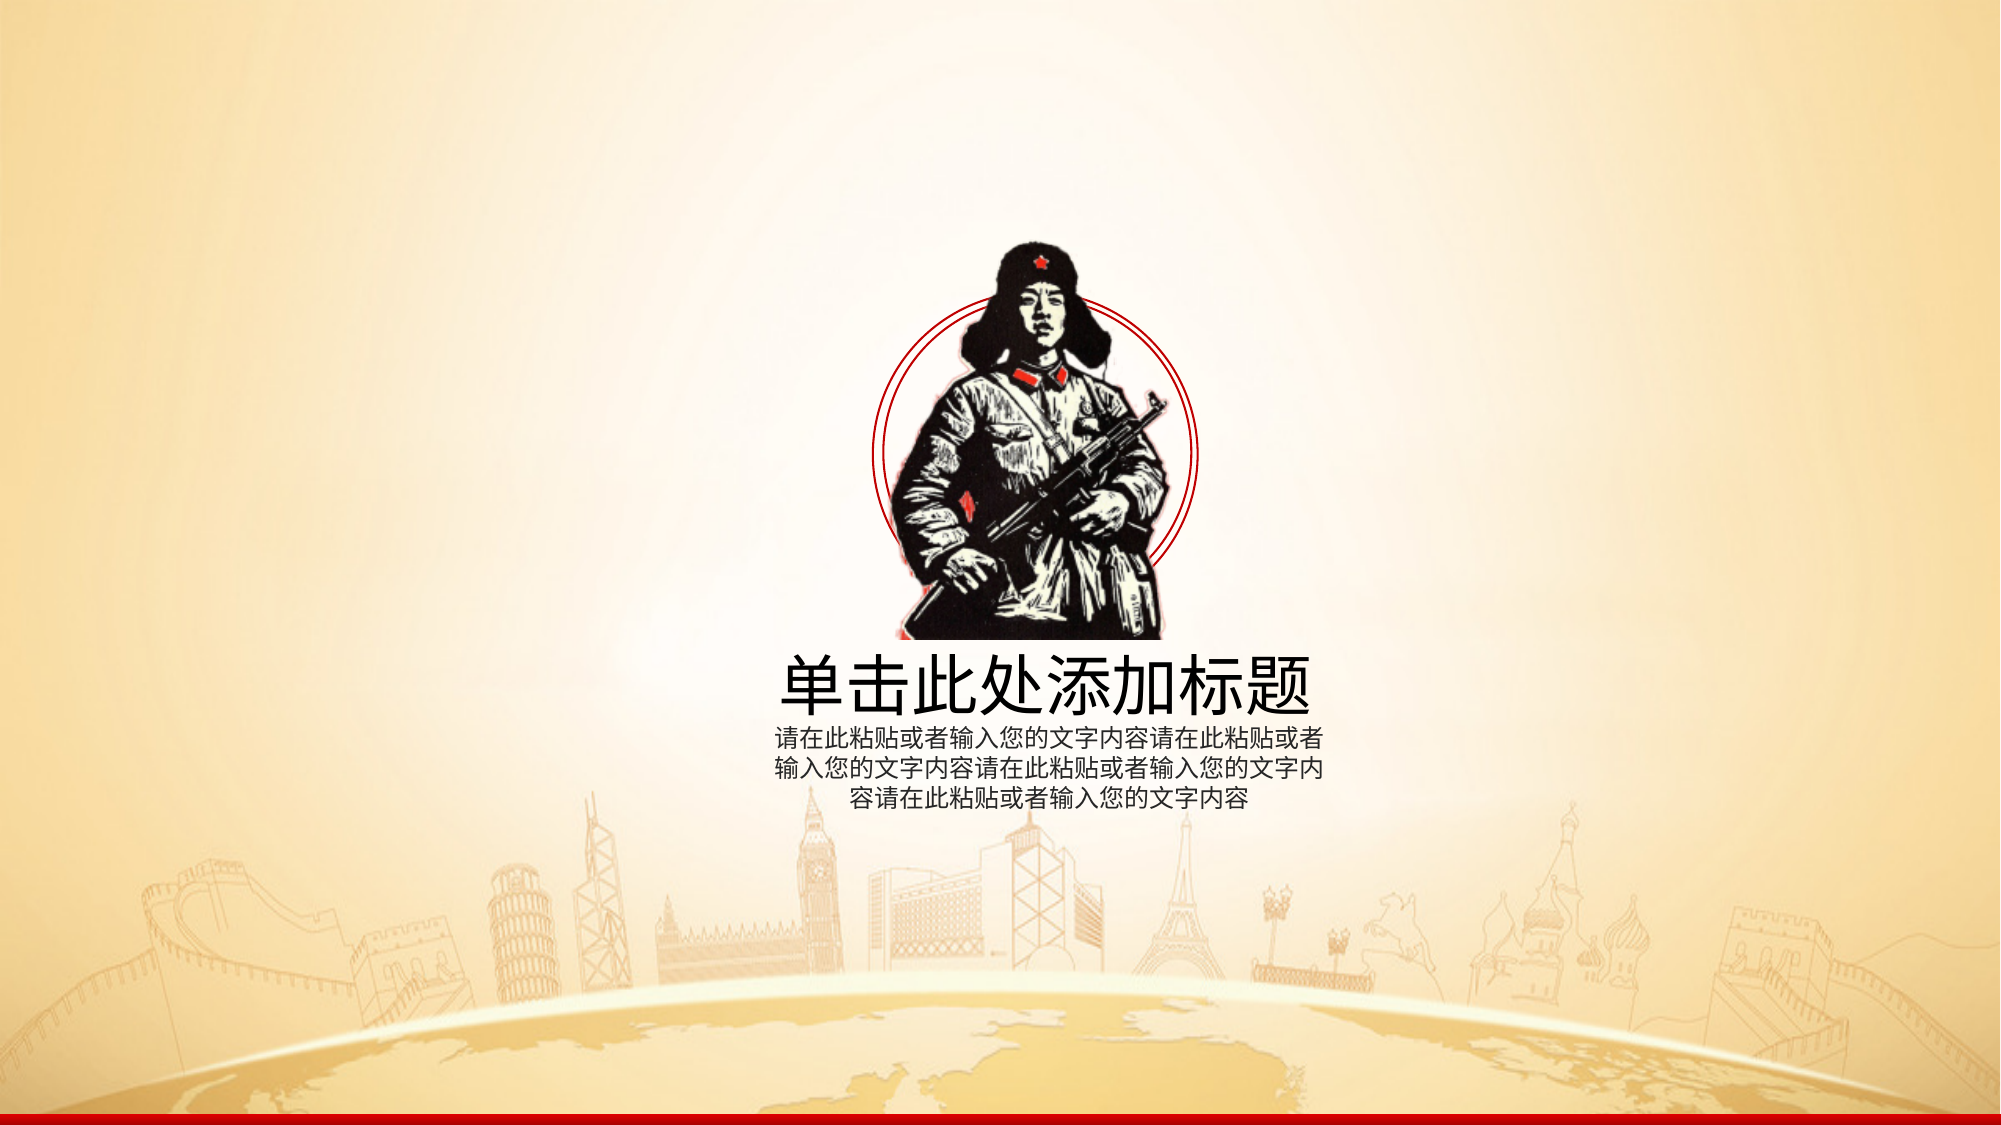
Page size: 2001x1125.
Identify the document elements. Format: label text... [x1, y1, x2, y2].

text_box 单击此处添加标题 [690, 644, 1400, 724]
text_box 请在此粘贴或者输入您的文字内容请在此粘贴或者输入您的文字内容请在此粘贴或者输入您的文字内容请在此粘贴或者输入您的文字内容 [749, 712, 1351, 861]
picture [0, 0, 2001, 1125]
text_box [0, 1114, 2000, 1125]
